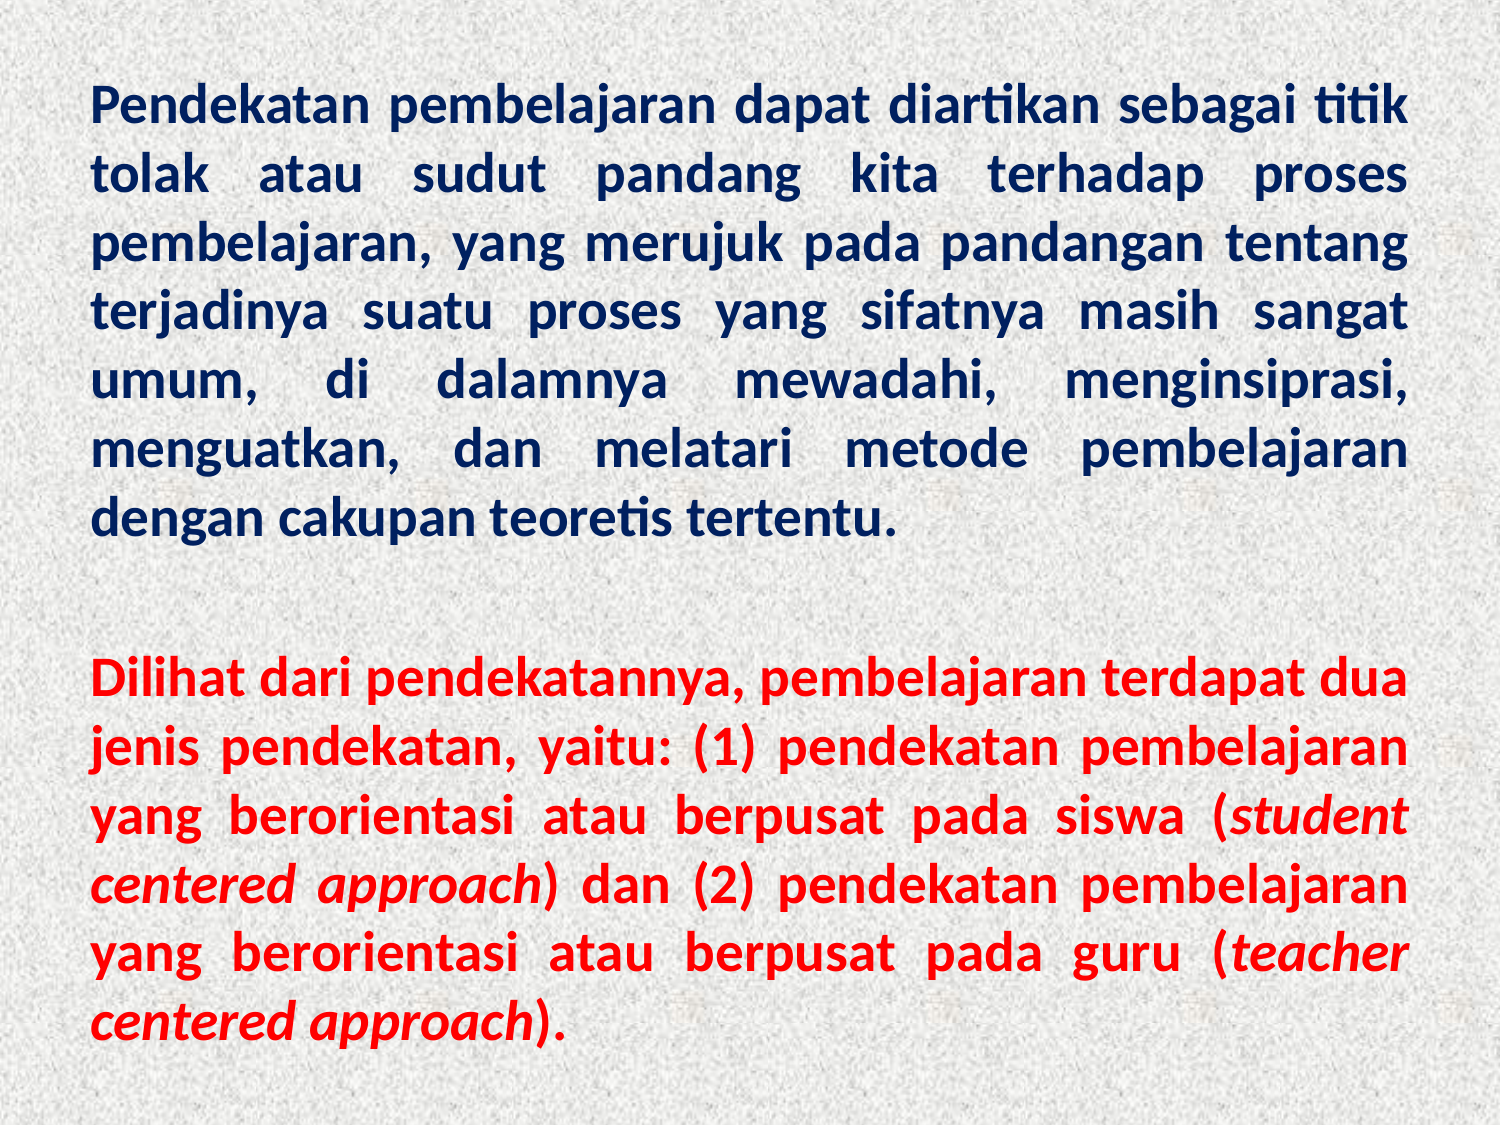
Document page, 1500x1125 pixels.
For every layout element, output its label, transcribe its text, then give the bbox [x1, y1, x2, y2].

list Pendekatan pembelajaran dapat diartikan sebagai titik tolak atau sudut pandang kita terhadap proses pembelajaran, yang merujuk pada pandangan tentang terjadinya suatu proses yang sifatnya masih sangat umum, di dalamnya mewadahi, menginsiprasi, menguatkan, dan melatari metode pembelajaran dengan cakupan teoretis tertentu. Dilihat dari pendekatannya, pembelajaran terdapat dua jenis pendekatan, yaitu: (1) pendekatan pembelajaran yang berorientasi atau berpusat pada siswa (student centered approach) dan (2) pendekatan pembelajaran yang berorientasi atau berpusat pada guru (teacher centered approach). [75, 58, 1425, 1079]
picture [0, 0, 1500, 1125]
